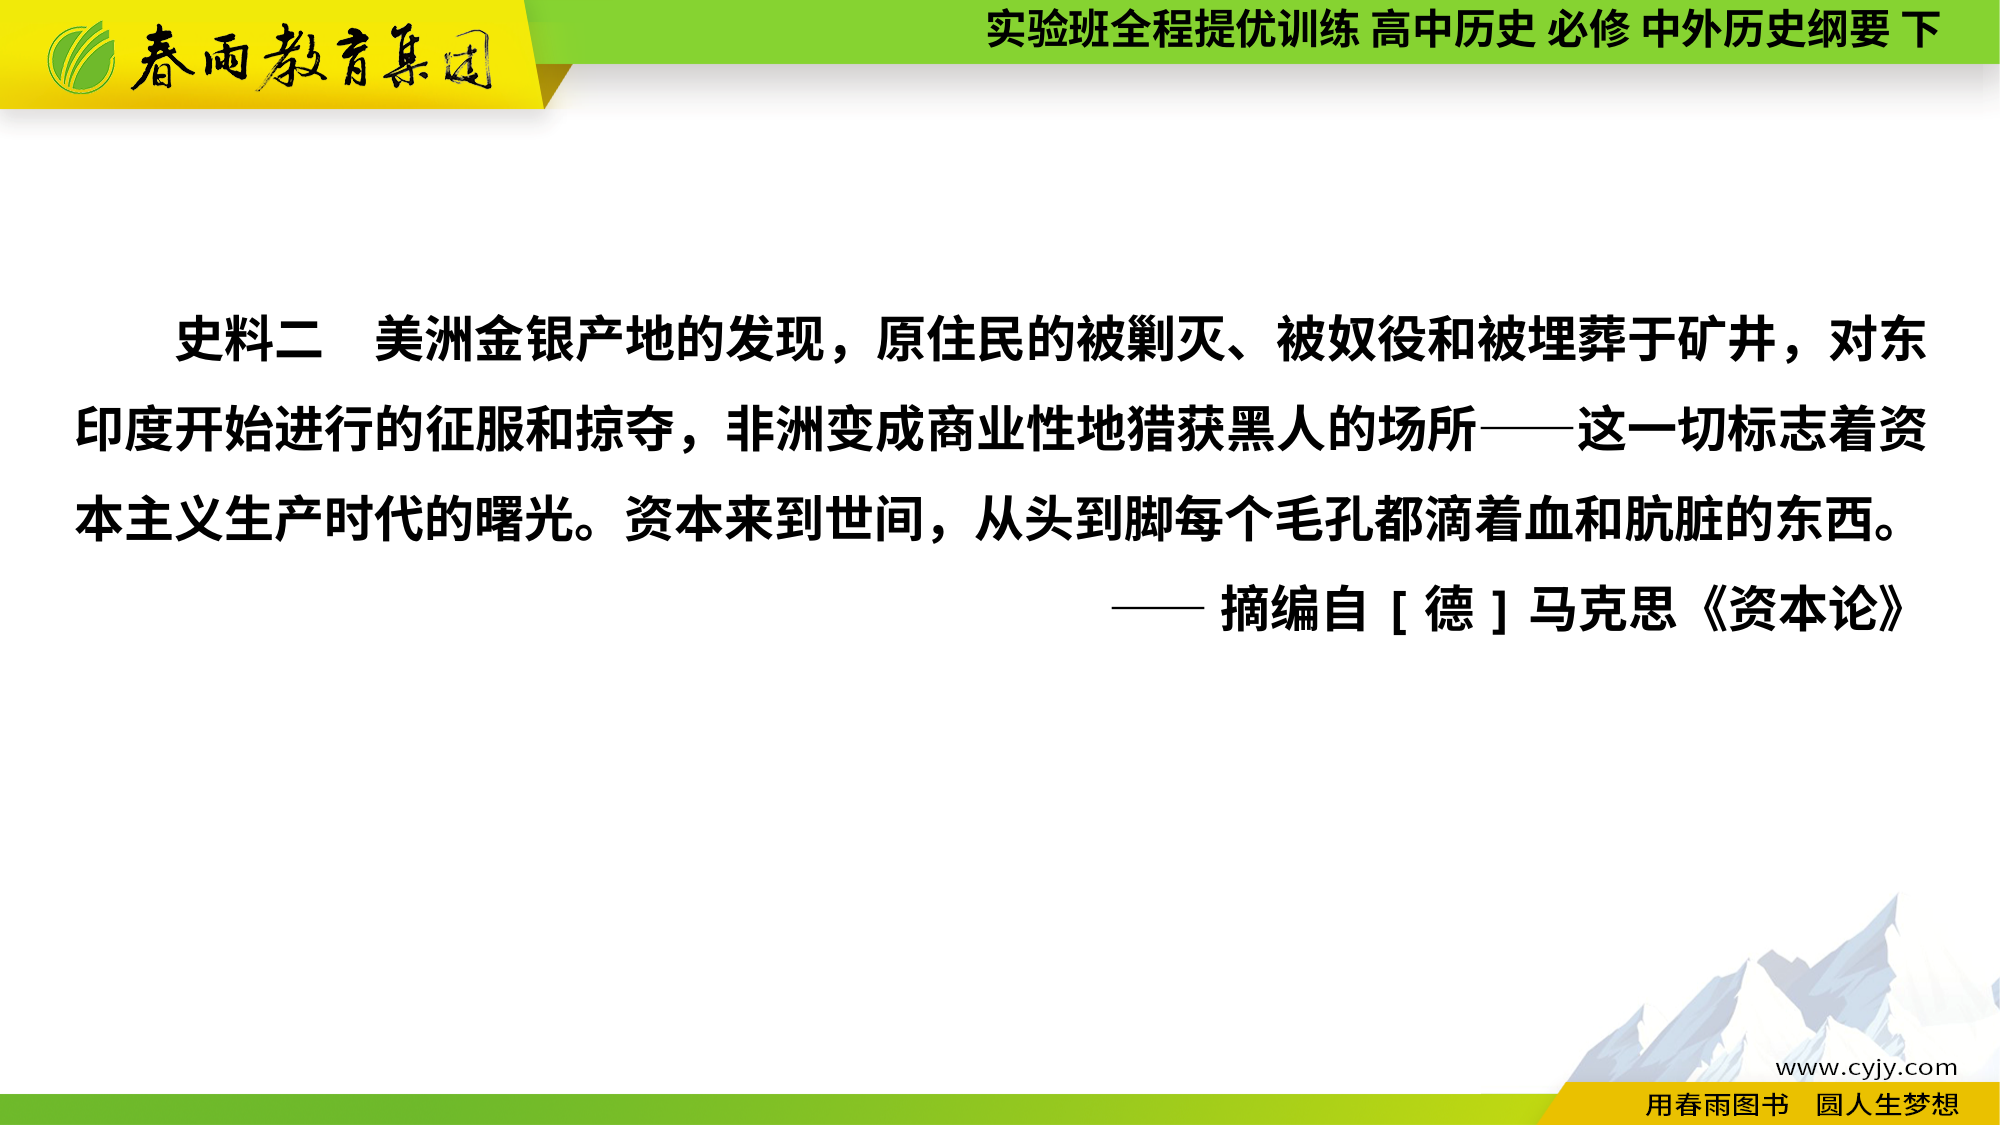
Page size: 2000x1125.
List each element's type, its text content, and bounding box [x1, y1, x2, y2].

picture [0, 0, 2000, 1125]
list 史料二 美洲金银产地的发现，原住民的被剿灭、被奴役和被埋葬于矿井，对东印度开始进行的征服和掠夺，非洲变成商业性地猎获黑人的场所——这一切标志着资本主义生产时代的曙光。资本来到世间，从头到脚每个毛孔都滴着血和肮脏的东西。 ——摘编自[德]马克思《资本论》 [59, 270, 1944, 740]
